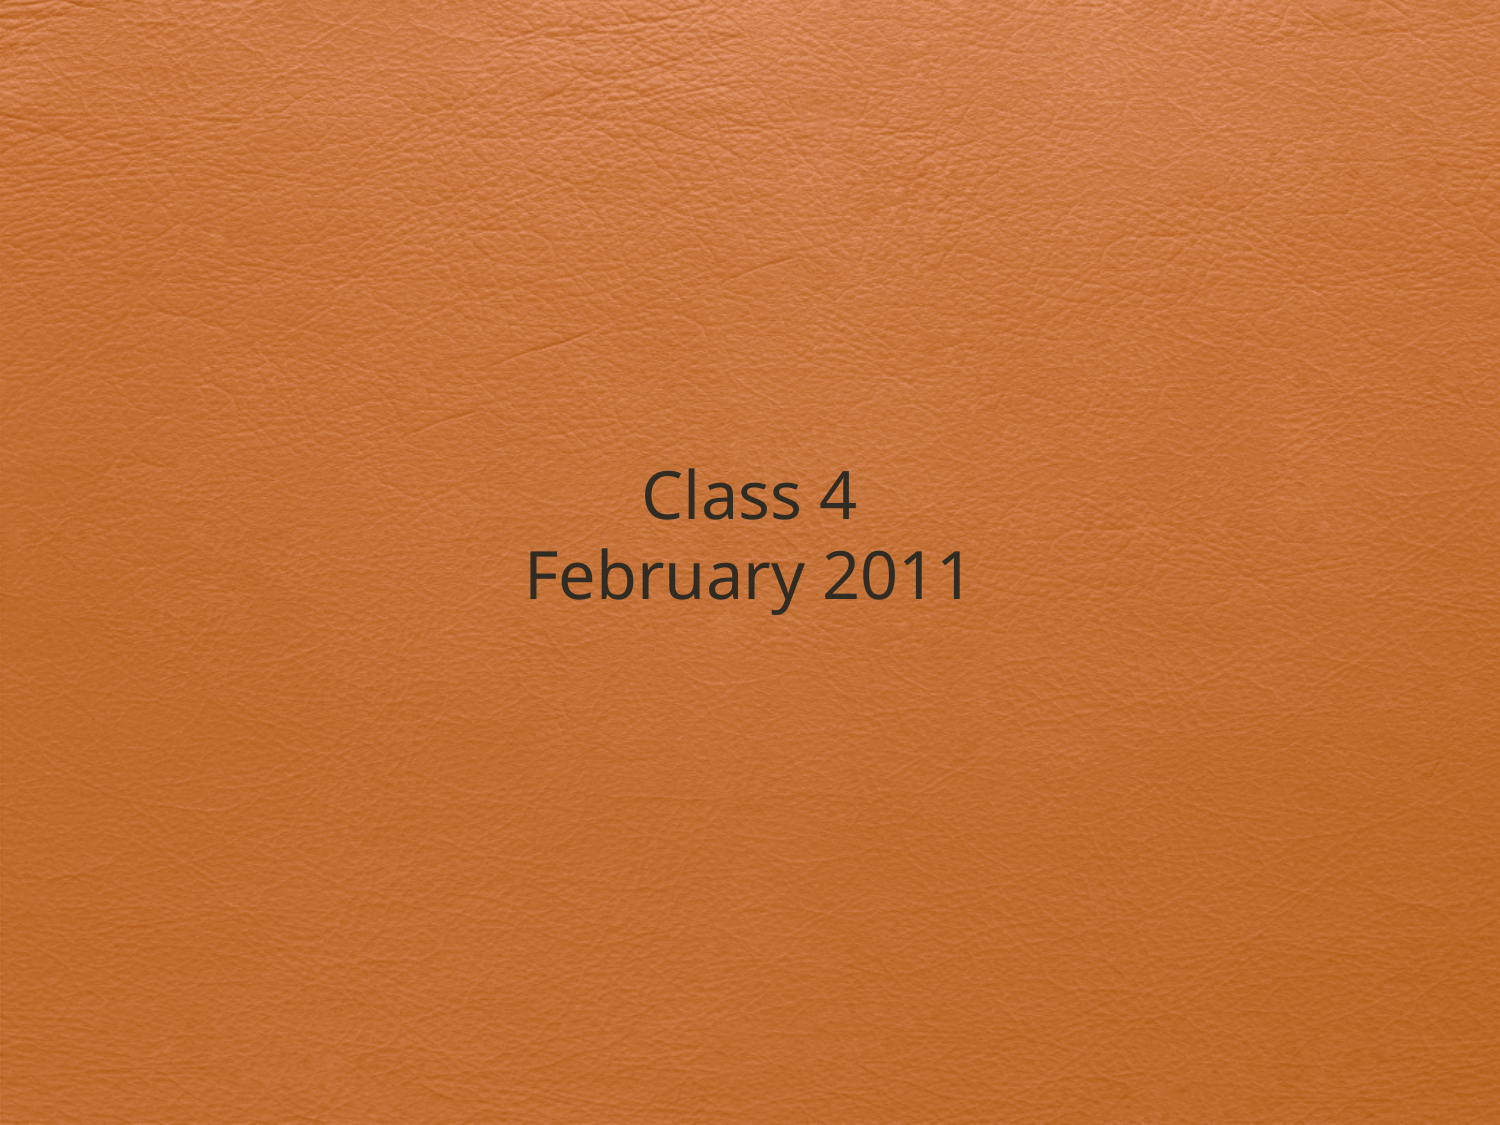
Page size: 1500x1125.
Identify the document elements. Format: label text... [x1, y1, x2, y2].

title U.S. History II (1750-1877) [81, 224, 1419, 445]
subtitle Class 4 February 2011 [81, 445, 1419, 676]
